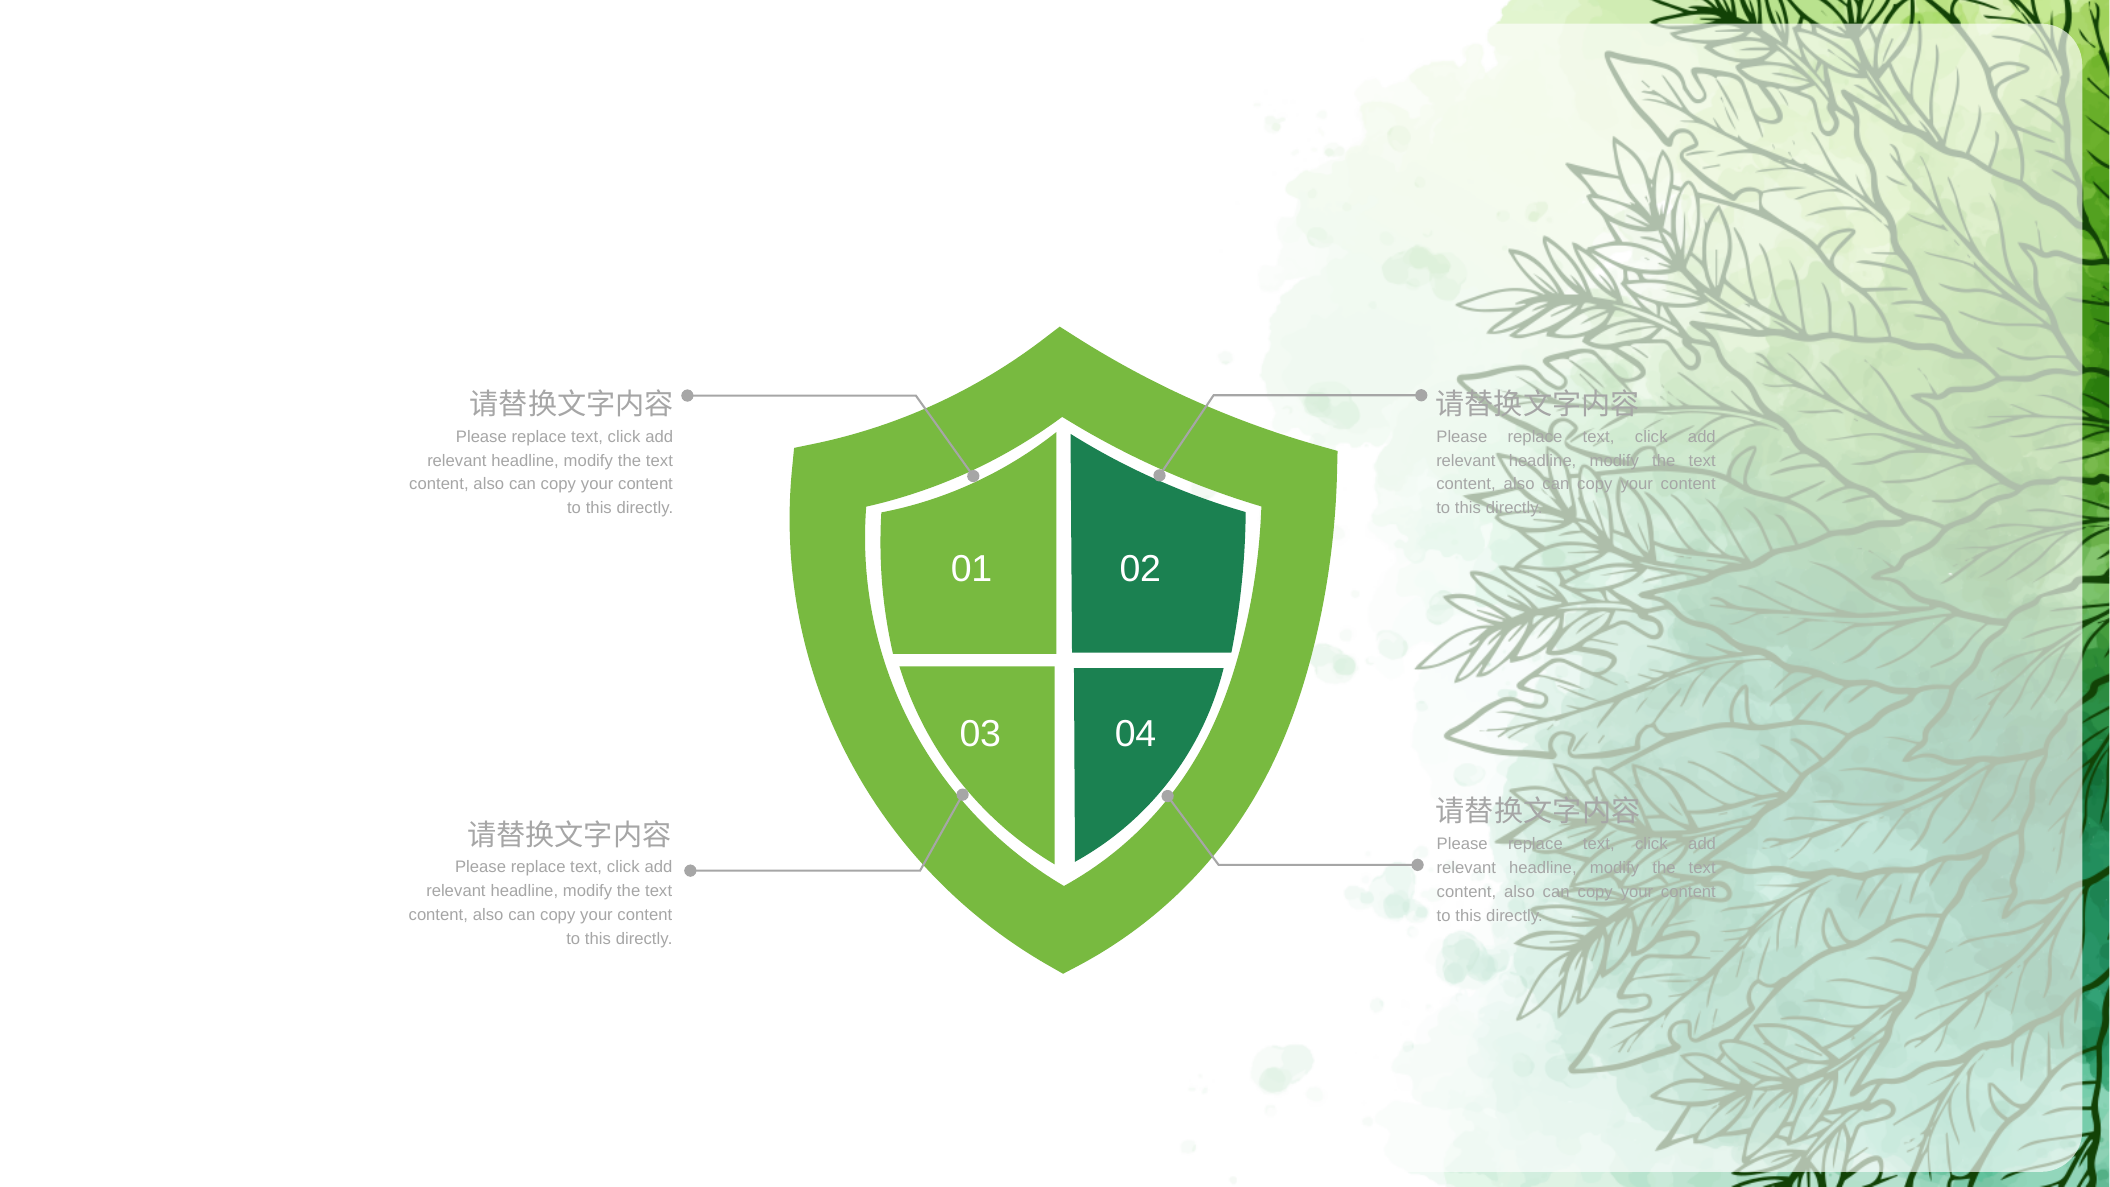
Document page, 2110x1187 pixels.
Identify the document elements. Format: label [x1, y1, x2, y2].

text_box [404, 379, 974, 517]
picture [0, 0, 2110, 1187]
text_box [1159, 379, 1717, 517]
text_box [1167, 787, 1717, 924]
text_box [404, 794, 963, 947]
text_box [814, 357, 1313, 946]
